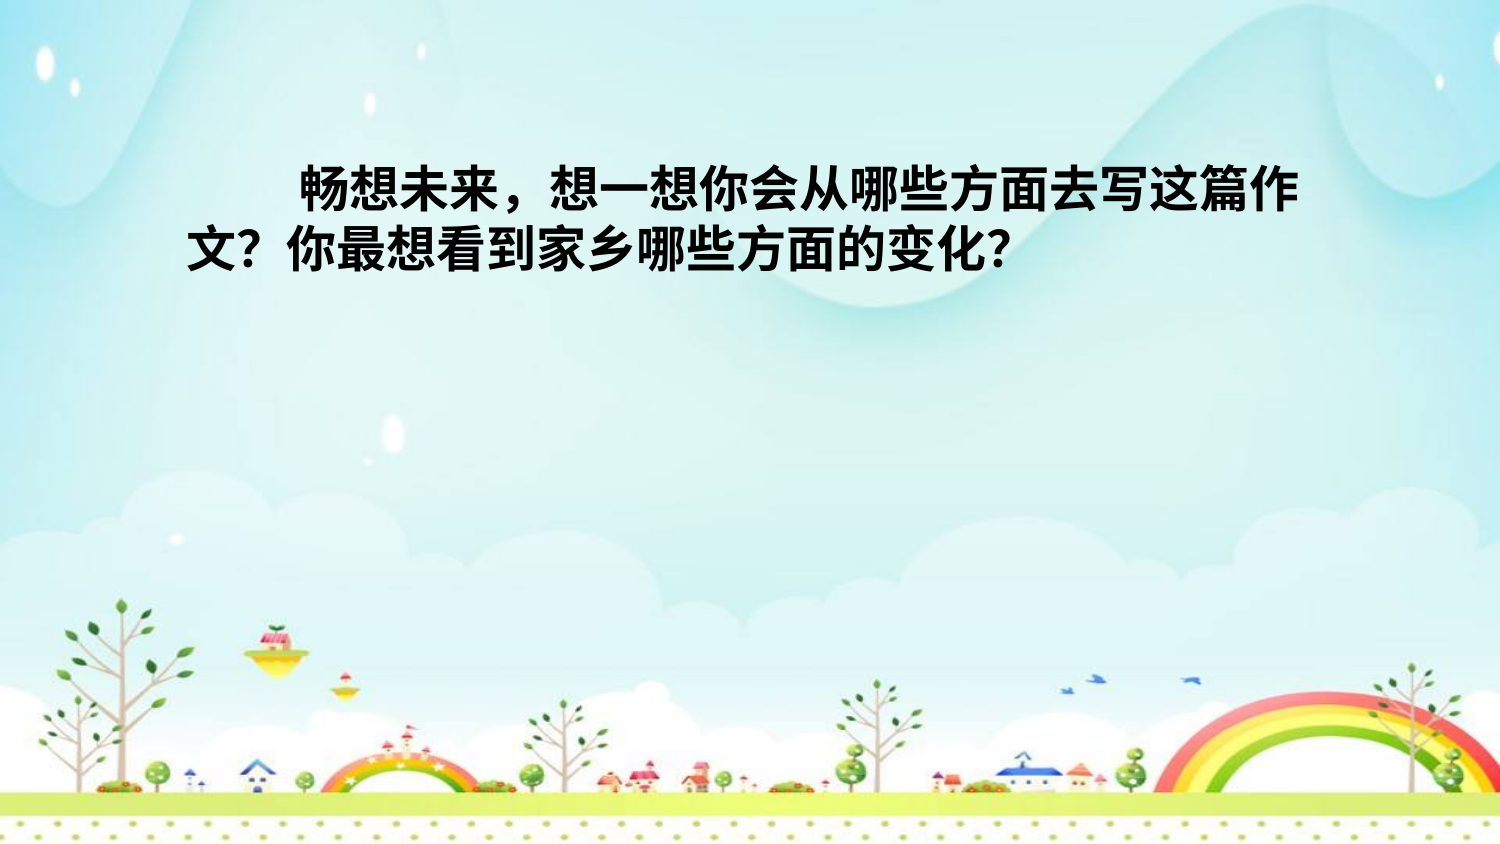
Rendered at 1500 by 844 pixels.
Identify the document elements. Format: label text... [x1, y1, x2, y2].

text_box 畅想未来，想一想你会从哪些方面去写这篇作文？你最想看到家乡哪些方面的变化？ [171, 150, 1346, 285]
picture [0, 0, 1500, 844]
